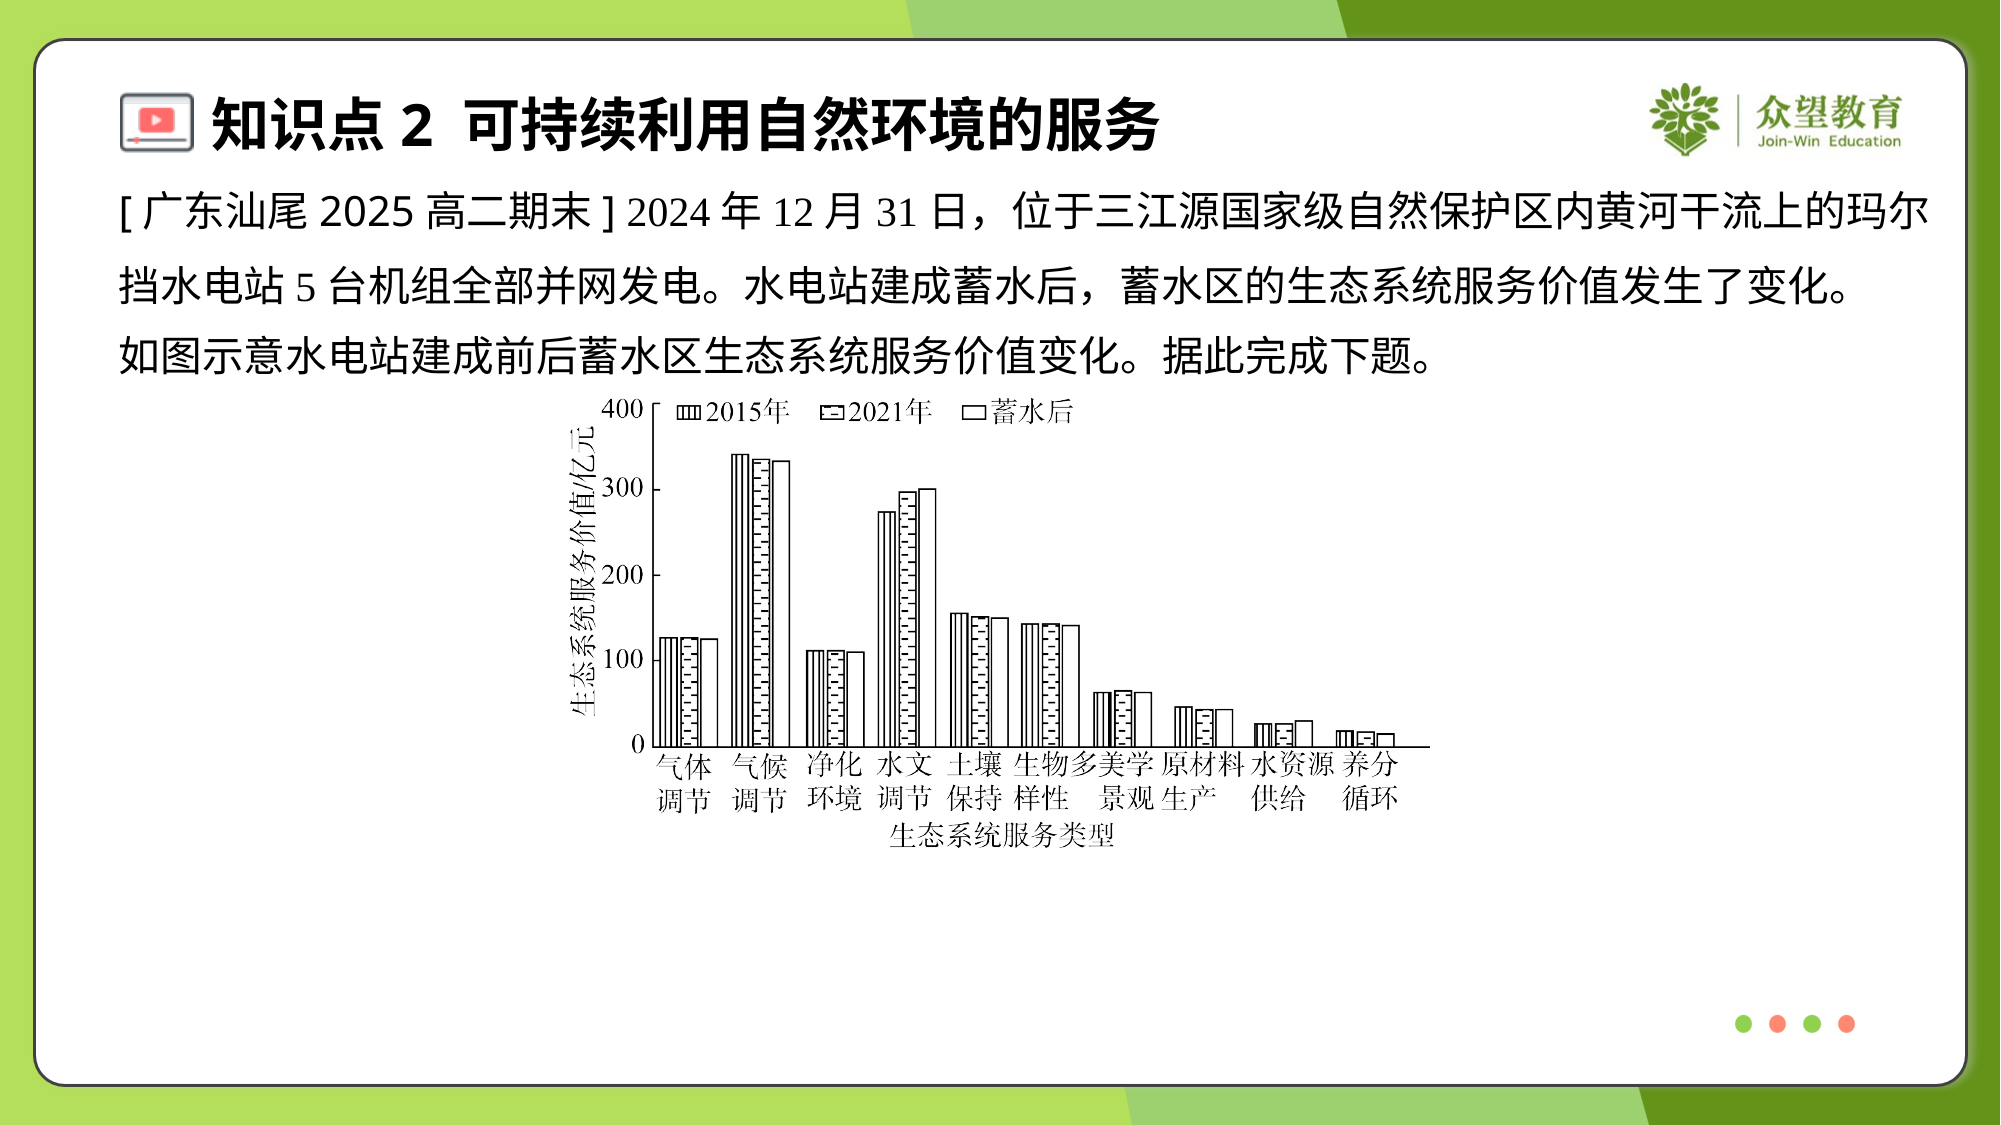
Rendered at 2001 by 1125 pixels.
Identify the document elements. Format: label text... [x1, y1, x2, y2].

picture [0, 0, 2000, 1125]
text_box [广东汕尾2025高二期末] 2024年12月31日，位于三江源国家级自然保护区内黄河干流上的玛尔 挡水电站5台机组全部并网发电。水电站建成蓄水后，蓄水区的生态系统服务价值发生了变化。 如图示意水电站建成前后蓄水区生态系统服务价值变化。据此完成下题。 [118, 159, 1883, 373]
